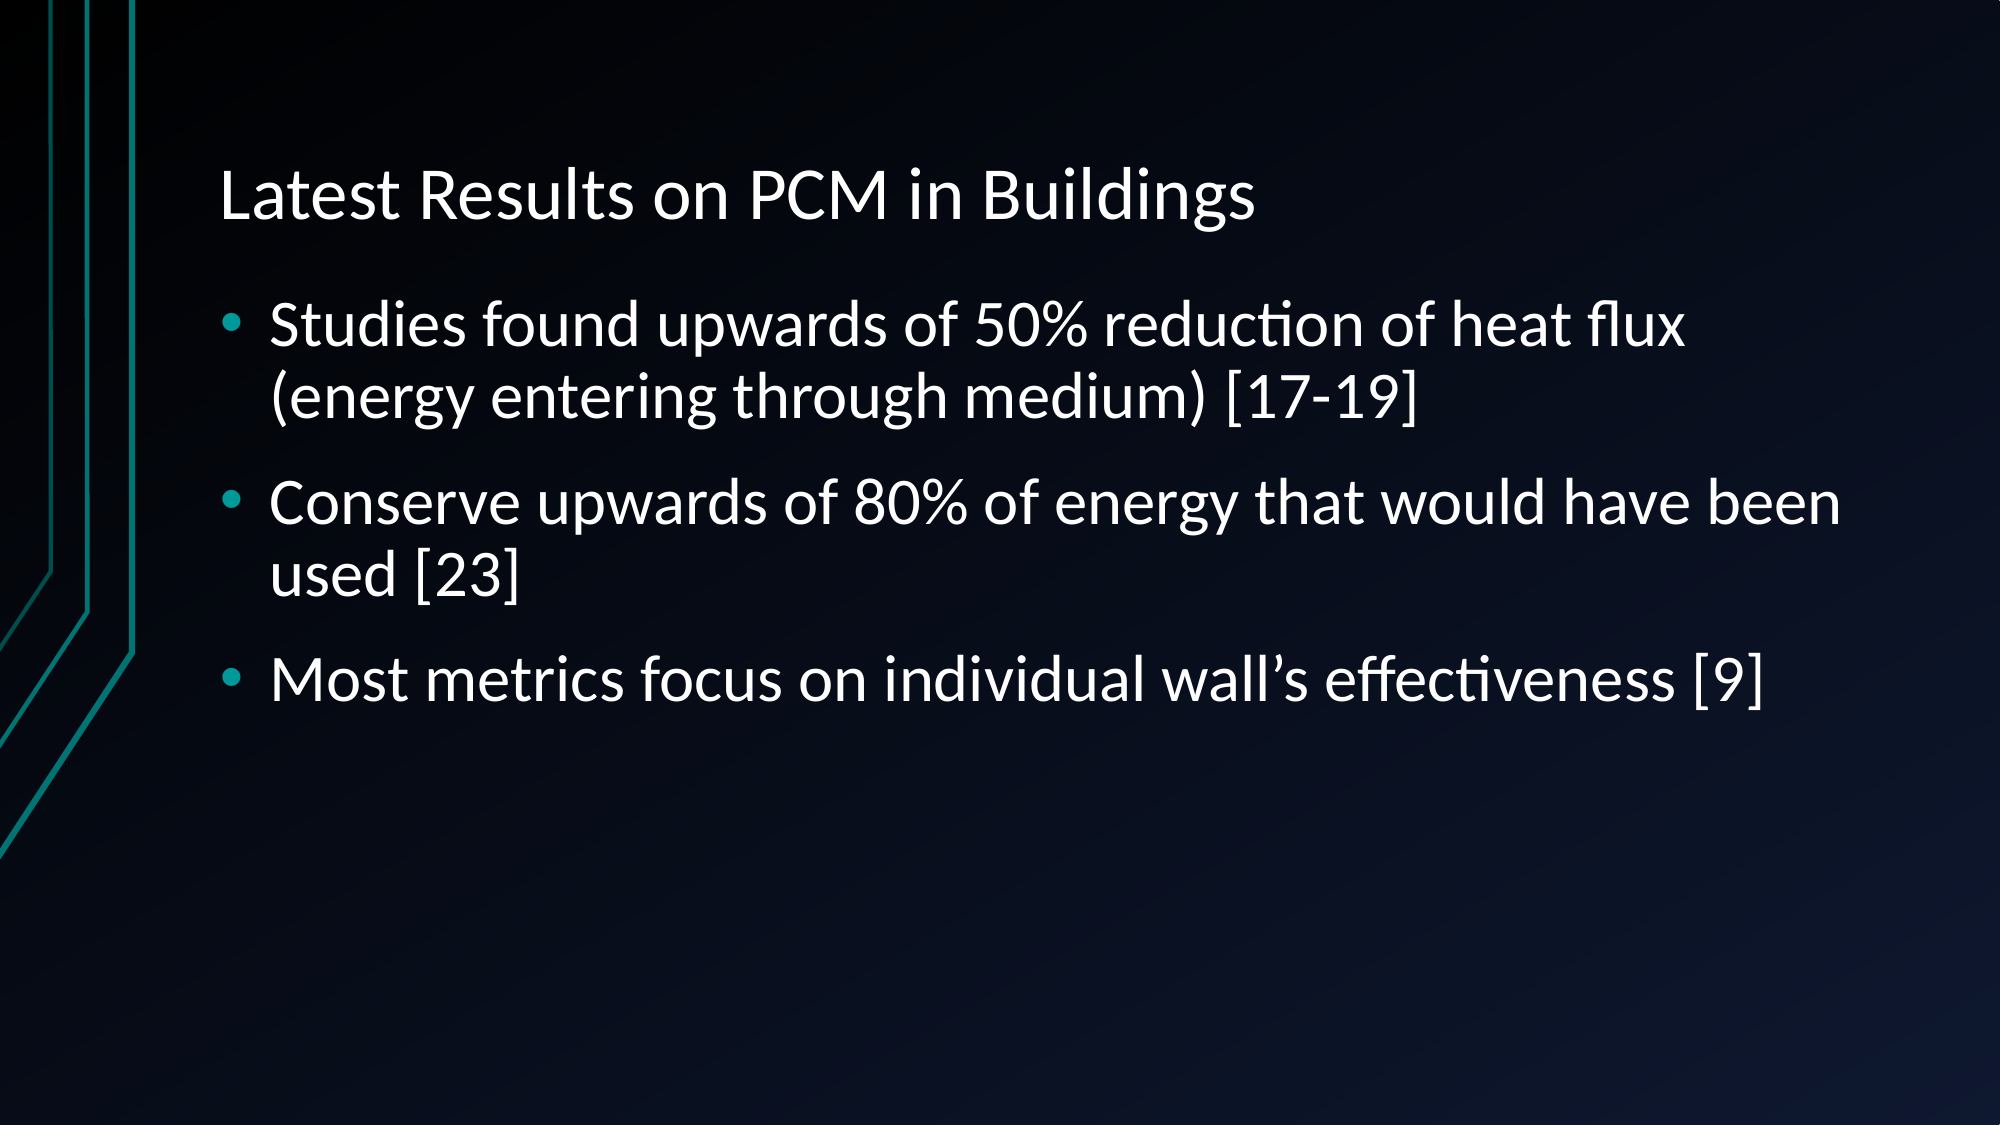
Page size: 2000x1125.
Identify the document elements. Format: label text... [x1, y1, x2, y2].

list Studies found upwards of 50% reduction of heat flux (energy entering through medium) [17-19] Conserve upwards of 80% of energy that would have been used [23] Most metrics focus on individual wall’s effectiveness [9] [199, 279, 1900, 1012]
title Latest Results on PCM in Buildings [199, 45, 1900, 246]
